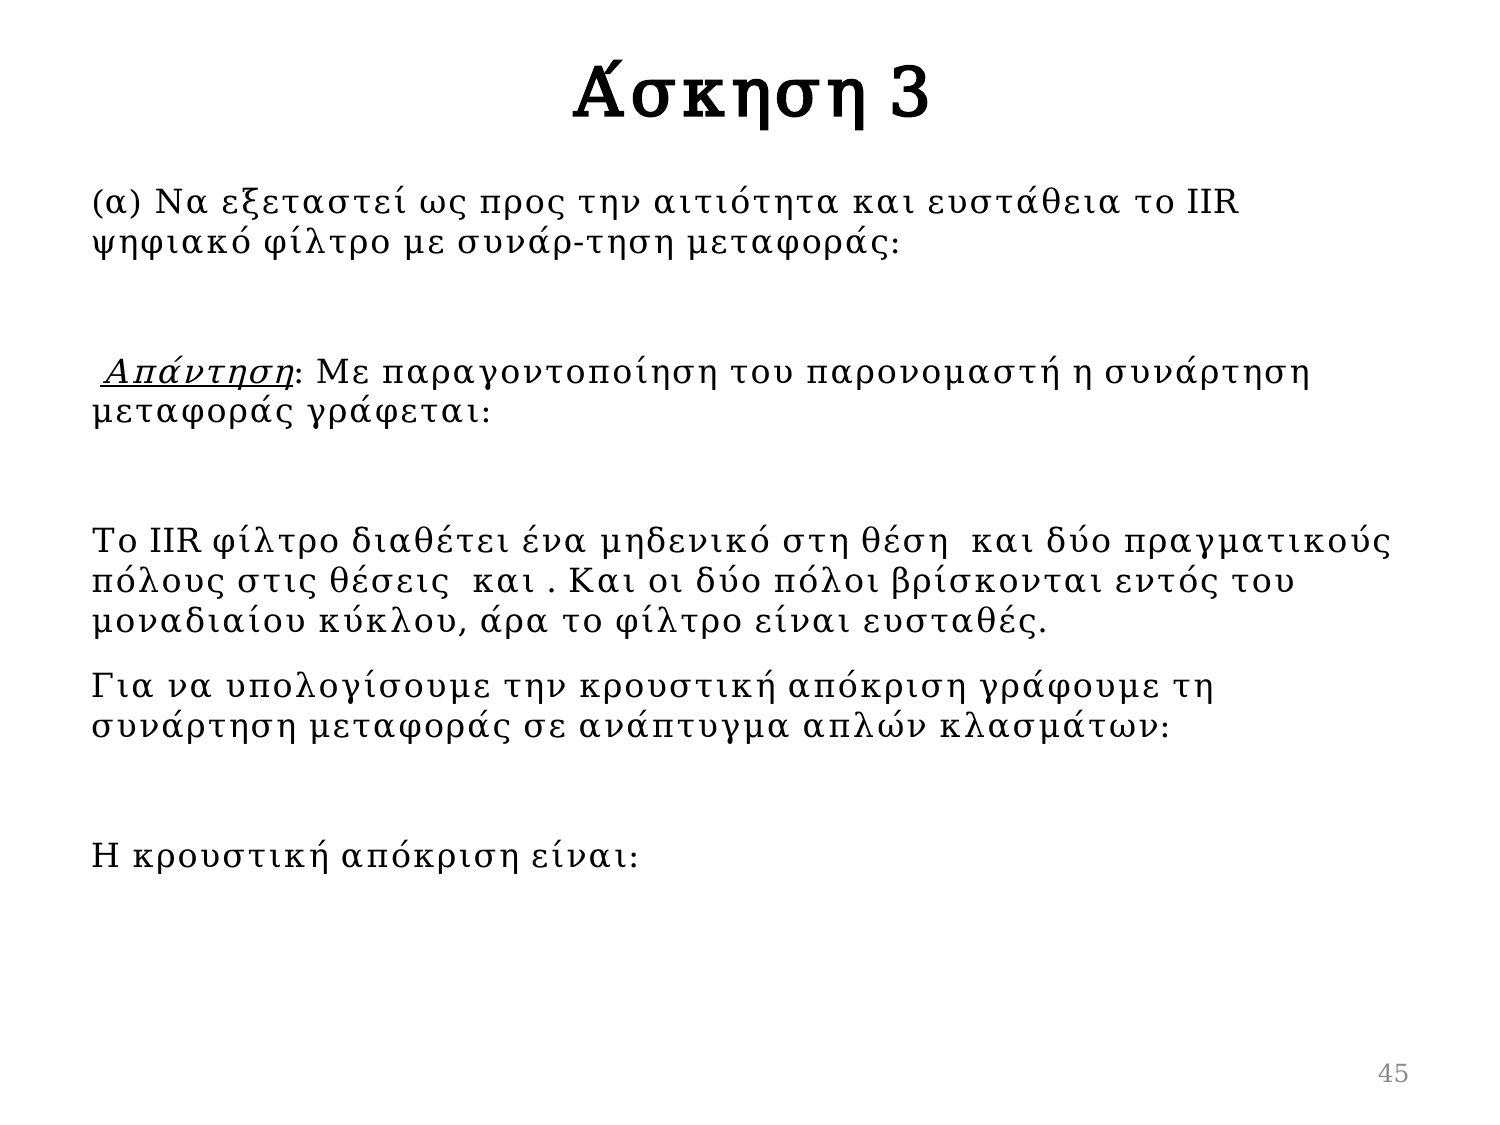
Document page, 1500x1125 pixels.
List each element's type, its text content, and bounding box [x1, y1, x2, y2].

title Άσκηση 3 [75, 19, 1425, 159]
slide_number 45 [1222, 1042, 1425, 1103]
